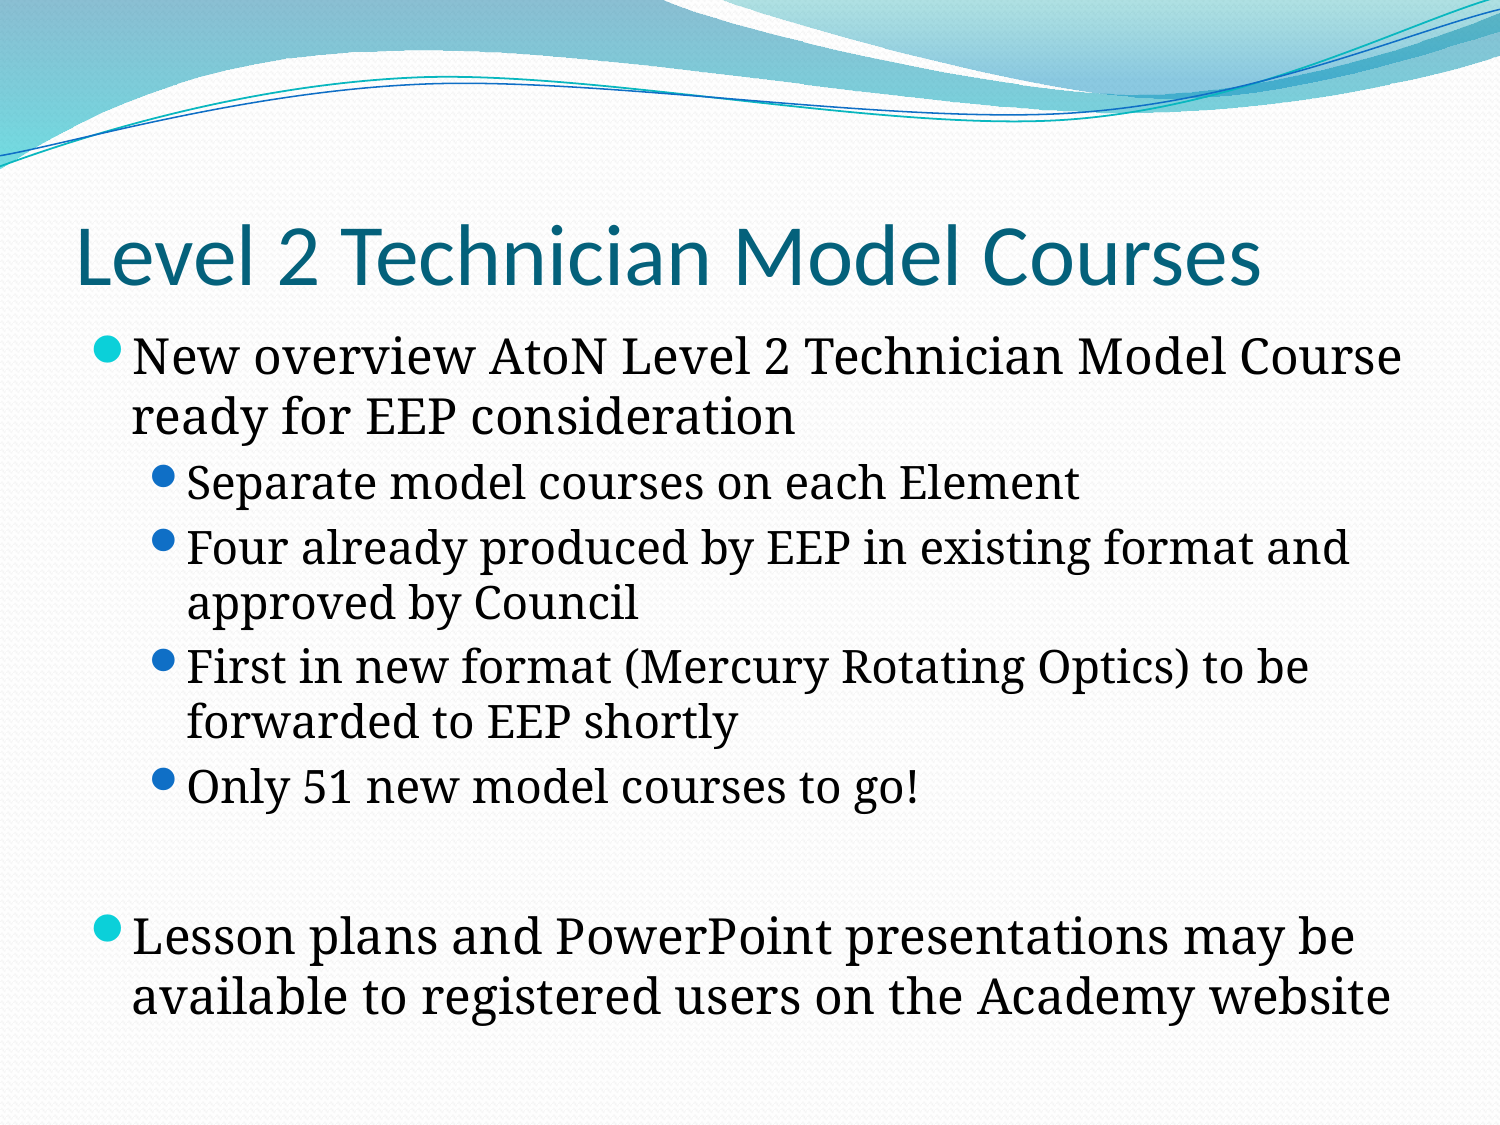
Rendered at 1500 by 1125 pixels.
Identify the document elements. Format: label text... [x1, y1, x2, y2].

title Level 2 Technician Model Courses [75, 115, 1425, 303]
list New overview AtoN Level 2 Technician Model Course ready for EEP consideration Separate model courses on each Element Four already produced by EEP in existing format and approved by Council First in new format (Mercury Rotating Optics) to be forwarded to EEP shortly Only 51 new model courses to go! Lesson plans and PowerPoint presentations may be available to registered users on the Academy website [75, 317, 1425, 1038]
